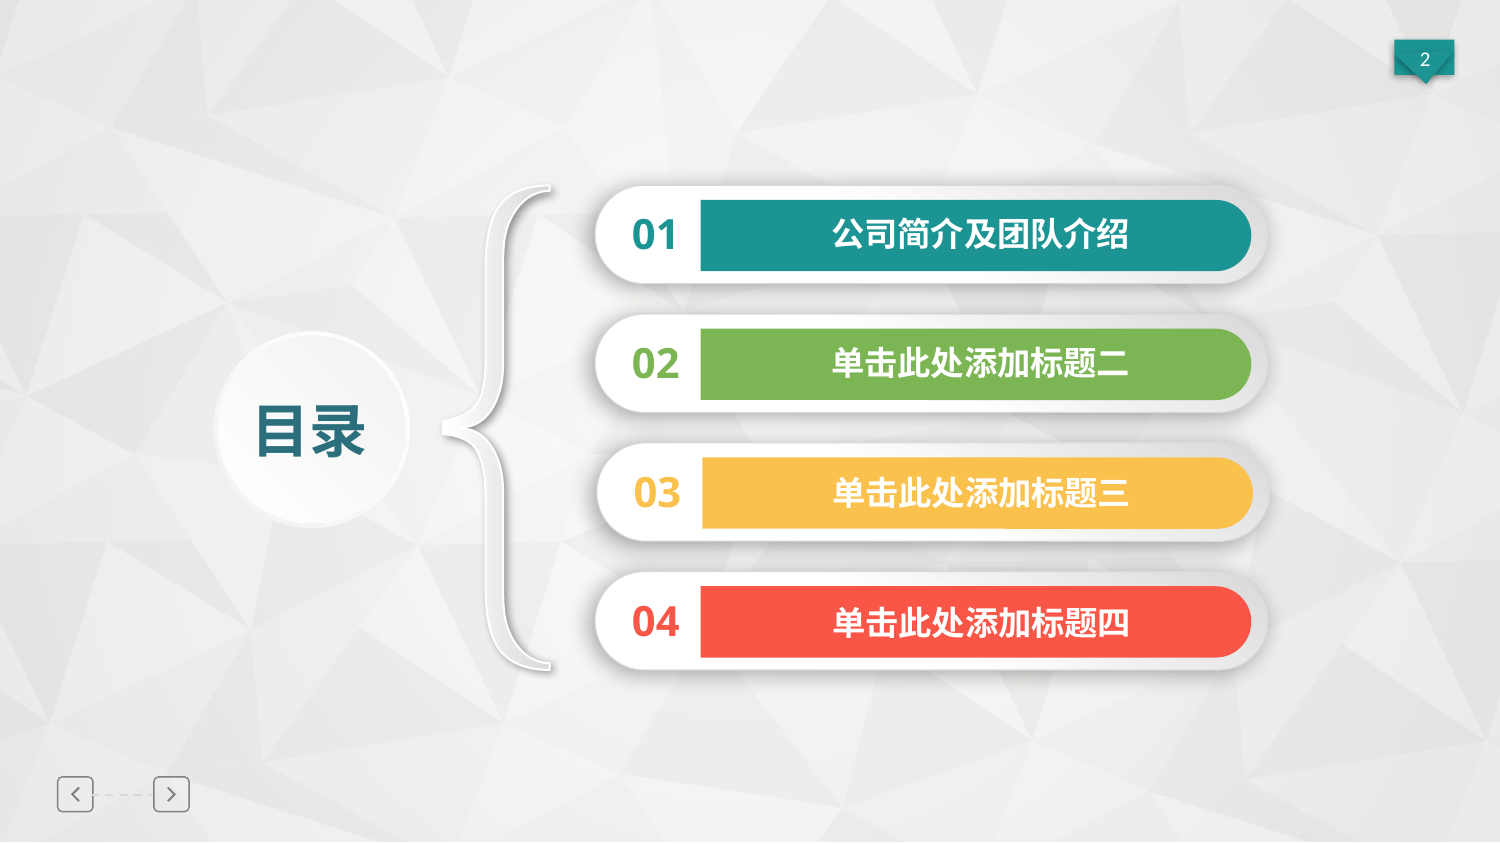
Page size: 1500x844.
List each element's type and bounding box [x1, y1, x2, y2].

text_box [440, 183, 552, 673]
picture [0, 0, 1500, 842]
text_box [596, 442, 1270, 542]
text_box [213, 331, 411, 529]
text_box [594, 313, 1269, 413]
text_box [594, 185, 1269, 284]
text_box [594, 571, 1269, 671]
